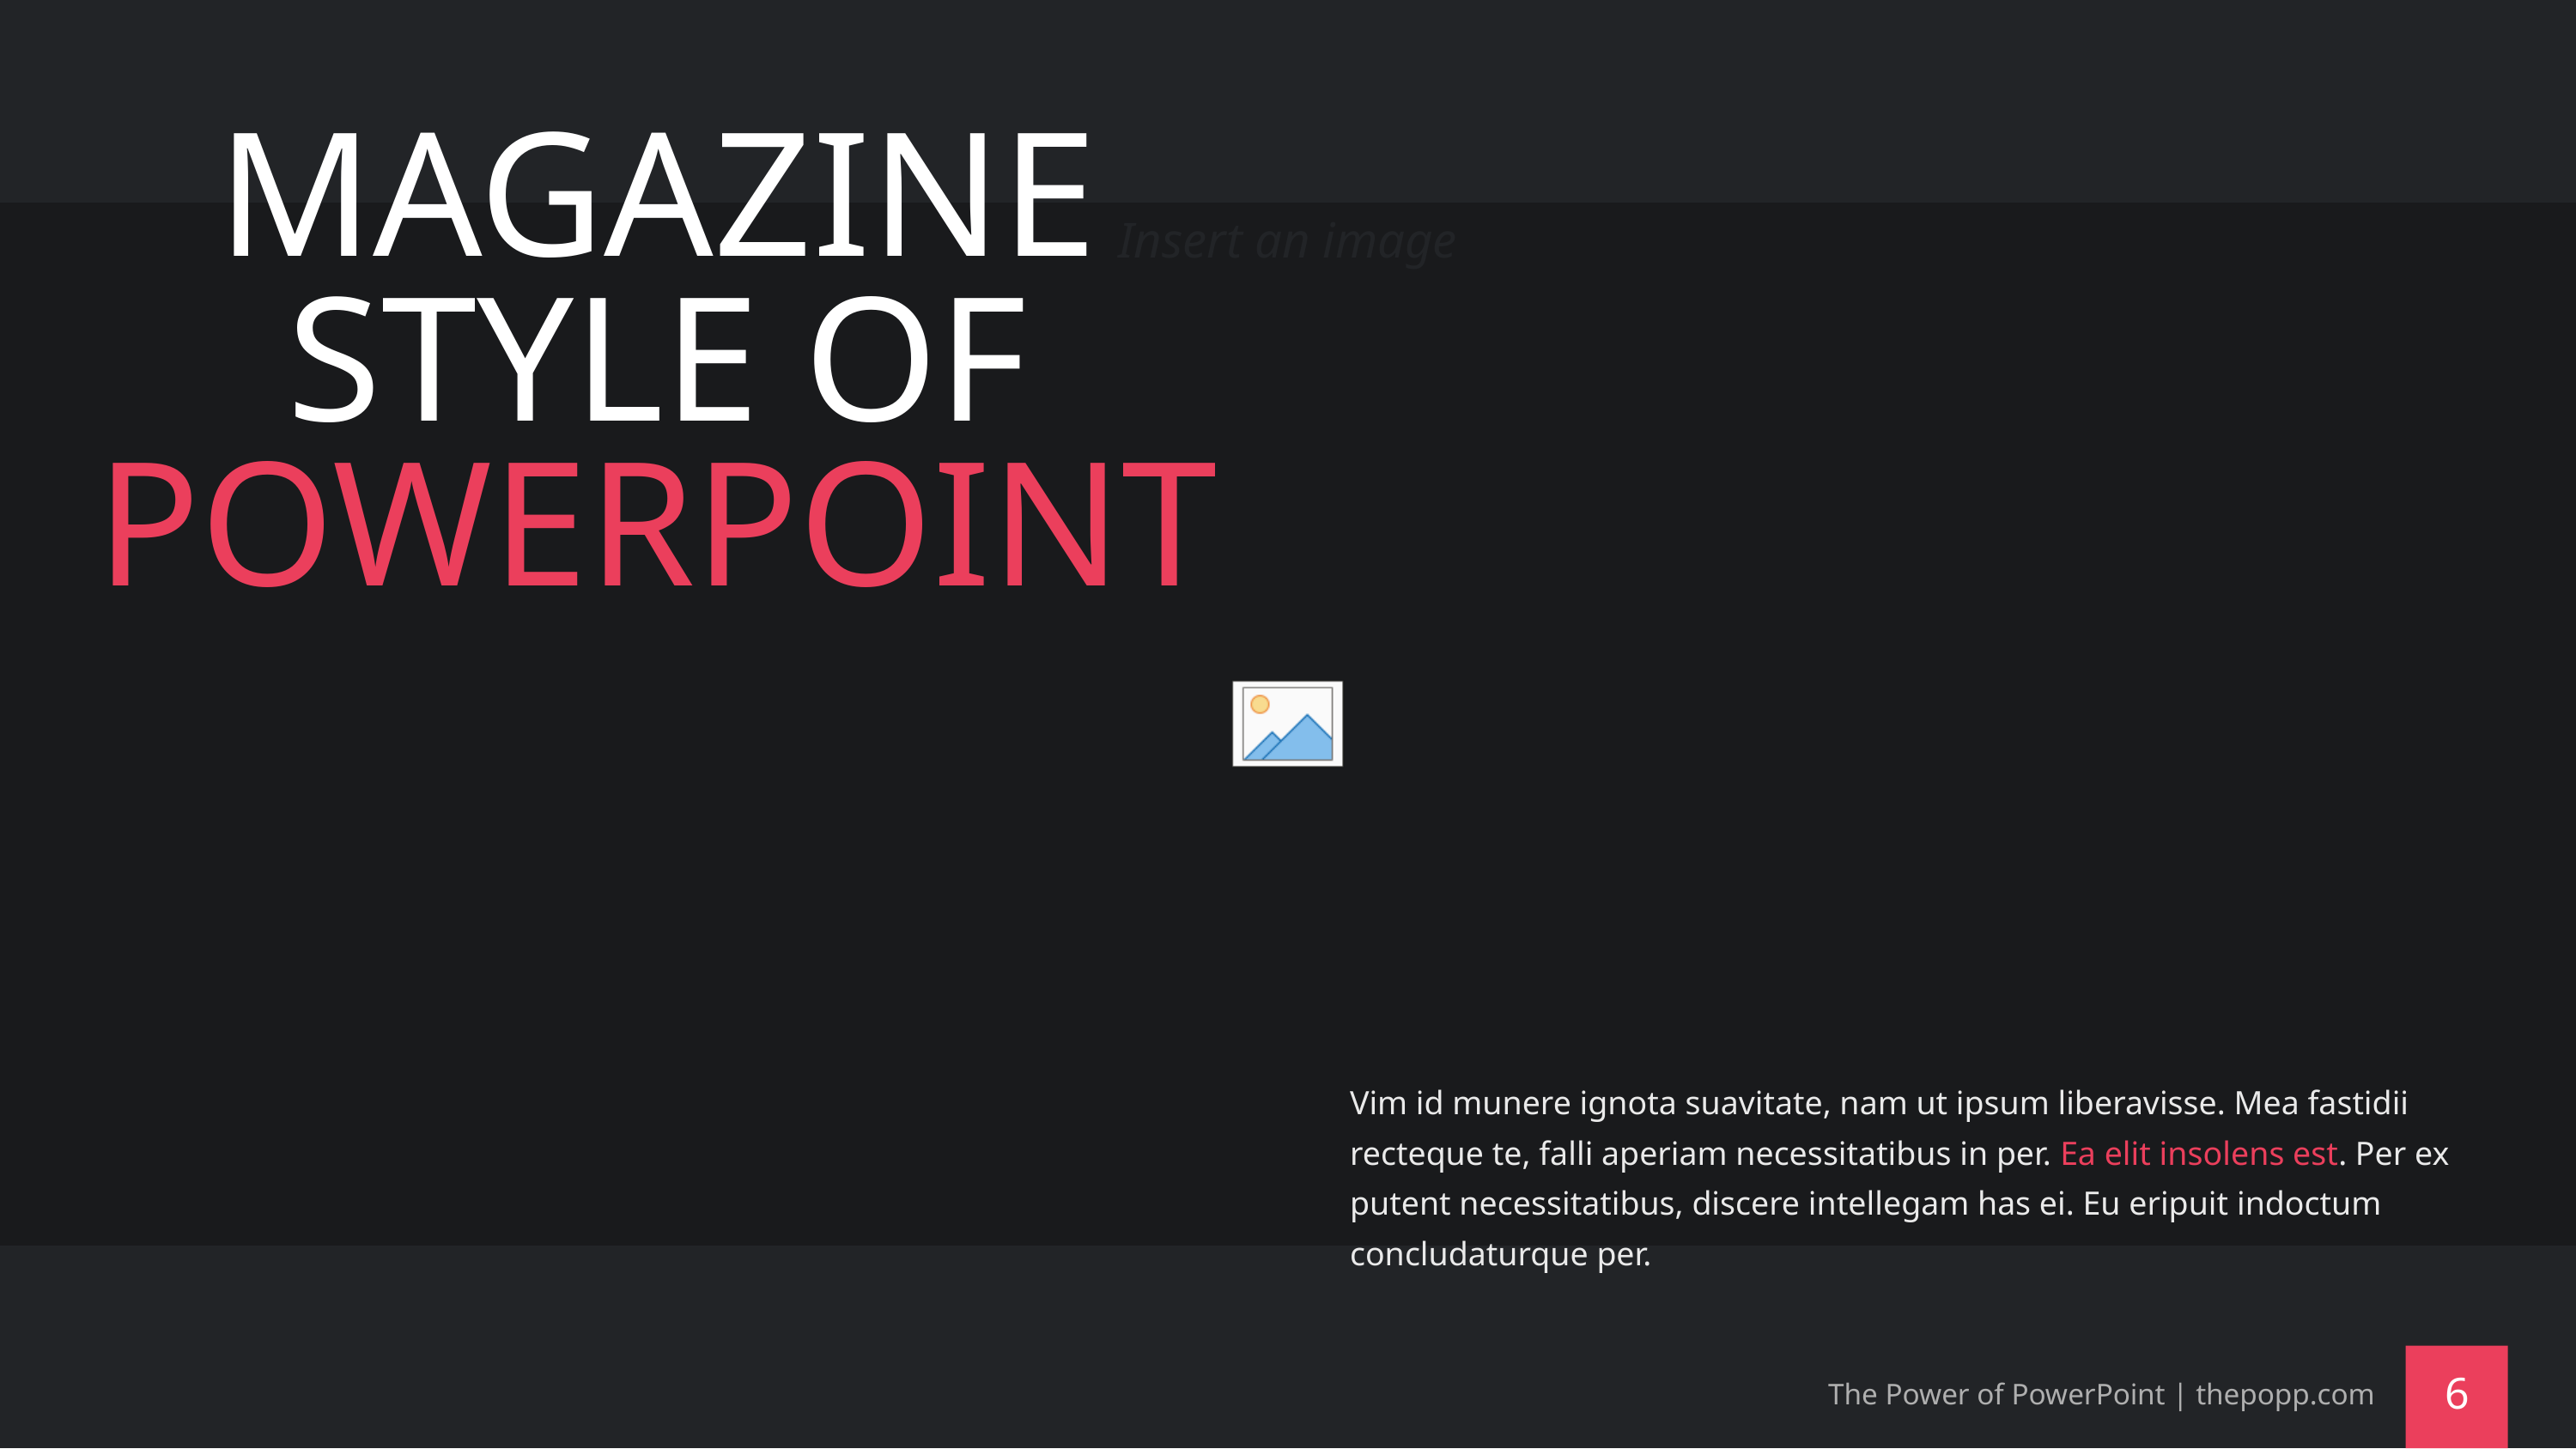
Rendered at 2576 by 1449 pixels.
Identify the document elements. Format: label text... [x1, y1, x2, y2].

title MAGAZINE STYLE OF POWERPOINT [34, 63, 1280, 203]
slide_number 6 [2404, 1356, 2509, 1434]
footer The Power of PowerPoint | thepopp.com [1519, 1356, 2389, 1434]
picture [0, 203, 2576, 1246]
list Vim id munere ignota suavitate, nam ut ipsum liberavisse. Mea fastidii recteque te, falli aperiam necessitatibus in per. Ea elit insolens est. Per ex putent necessitatibus, discere intellegam has ei. Eu eripuit indoctum concludaturque per. [1337, 1246, 2540, 1301]
